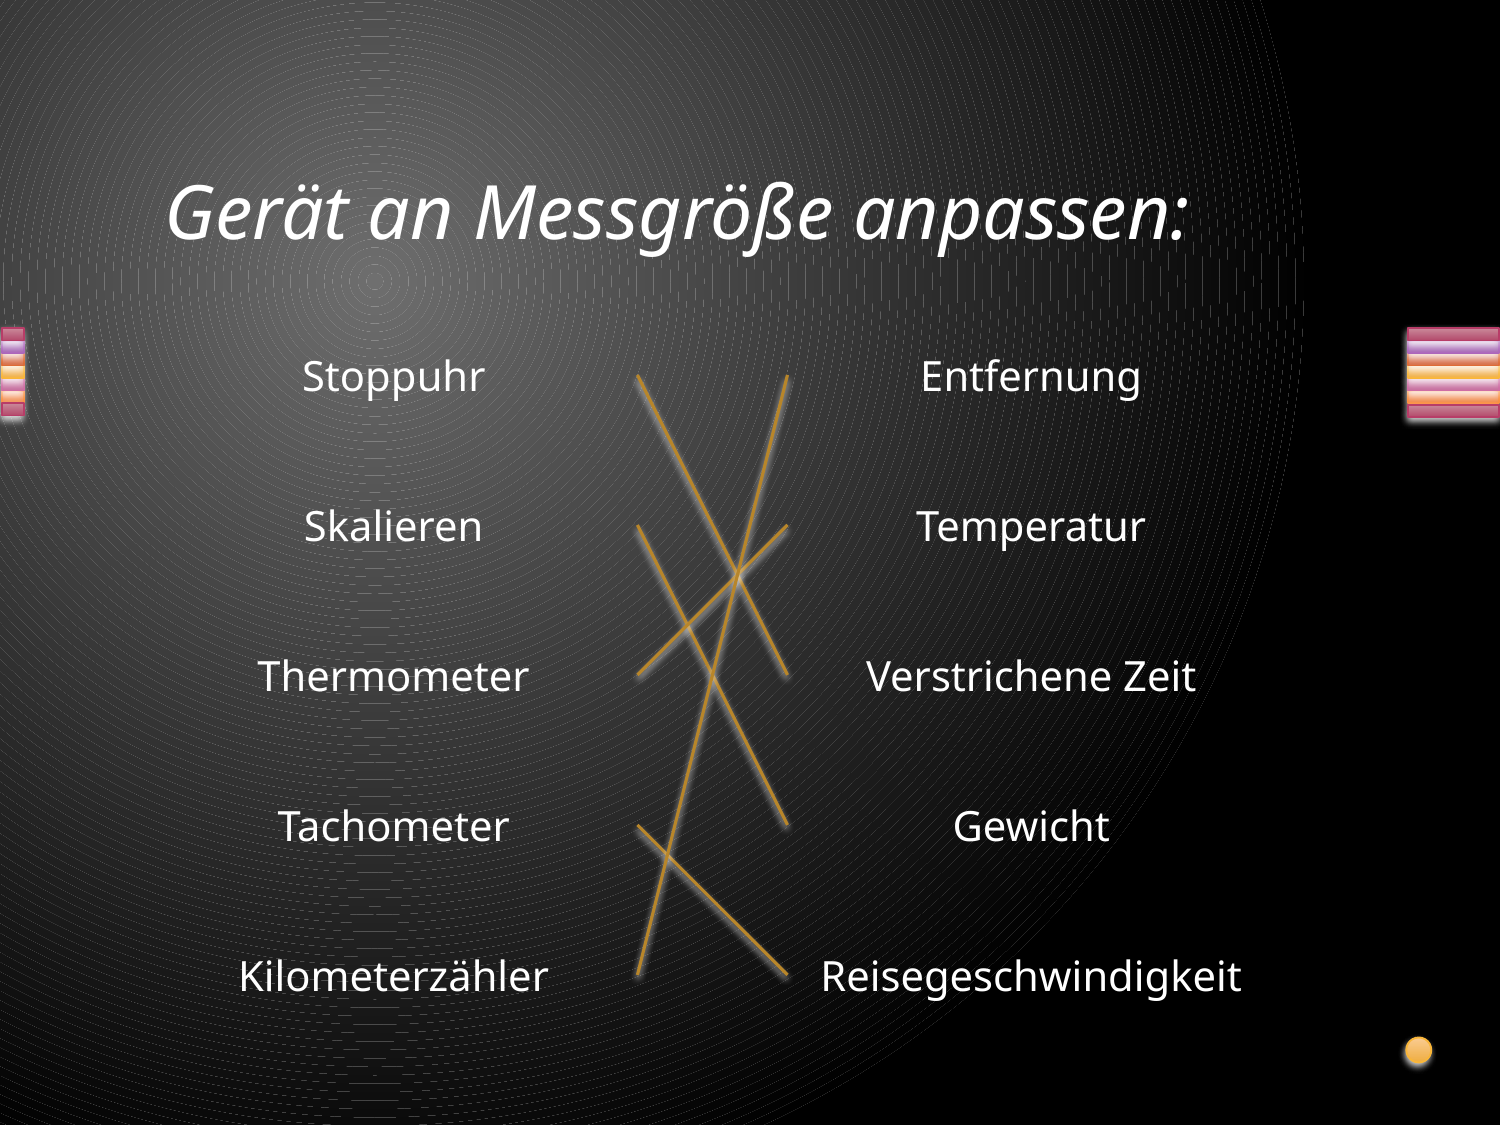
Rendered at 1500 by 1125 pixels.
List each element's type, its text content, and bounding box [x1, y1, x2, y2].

list Entfernung [787, 337, 1275, 413]
list Verstrichene Zeit [787, 637, 1275, 713]
list Tachometer [150, 787, 638, 863]
list Gewicht [787, 787, 1275, 863]
list Reisegeschwindigkeit [787, 937, 1275, 1013]
list Stoppuhr [150, 337, 638, 413]
list Skalieren [150, 487, 638, 563]
list Temperatur [787, 487, 1275, 563]
title Gerät an Messgröße anpassen: [150, 75, 1413, 263]
list Thermometer [150, 637, 638, 713]
list Kilometerzähler [150, 937, 638, 1013]
